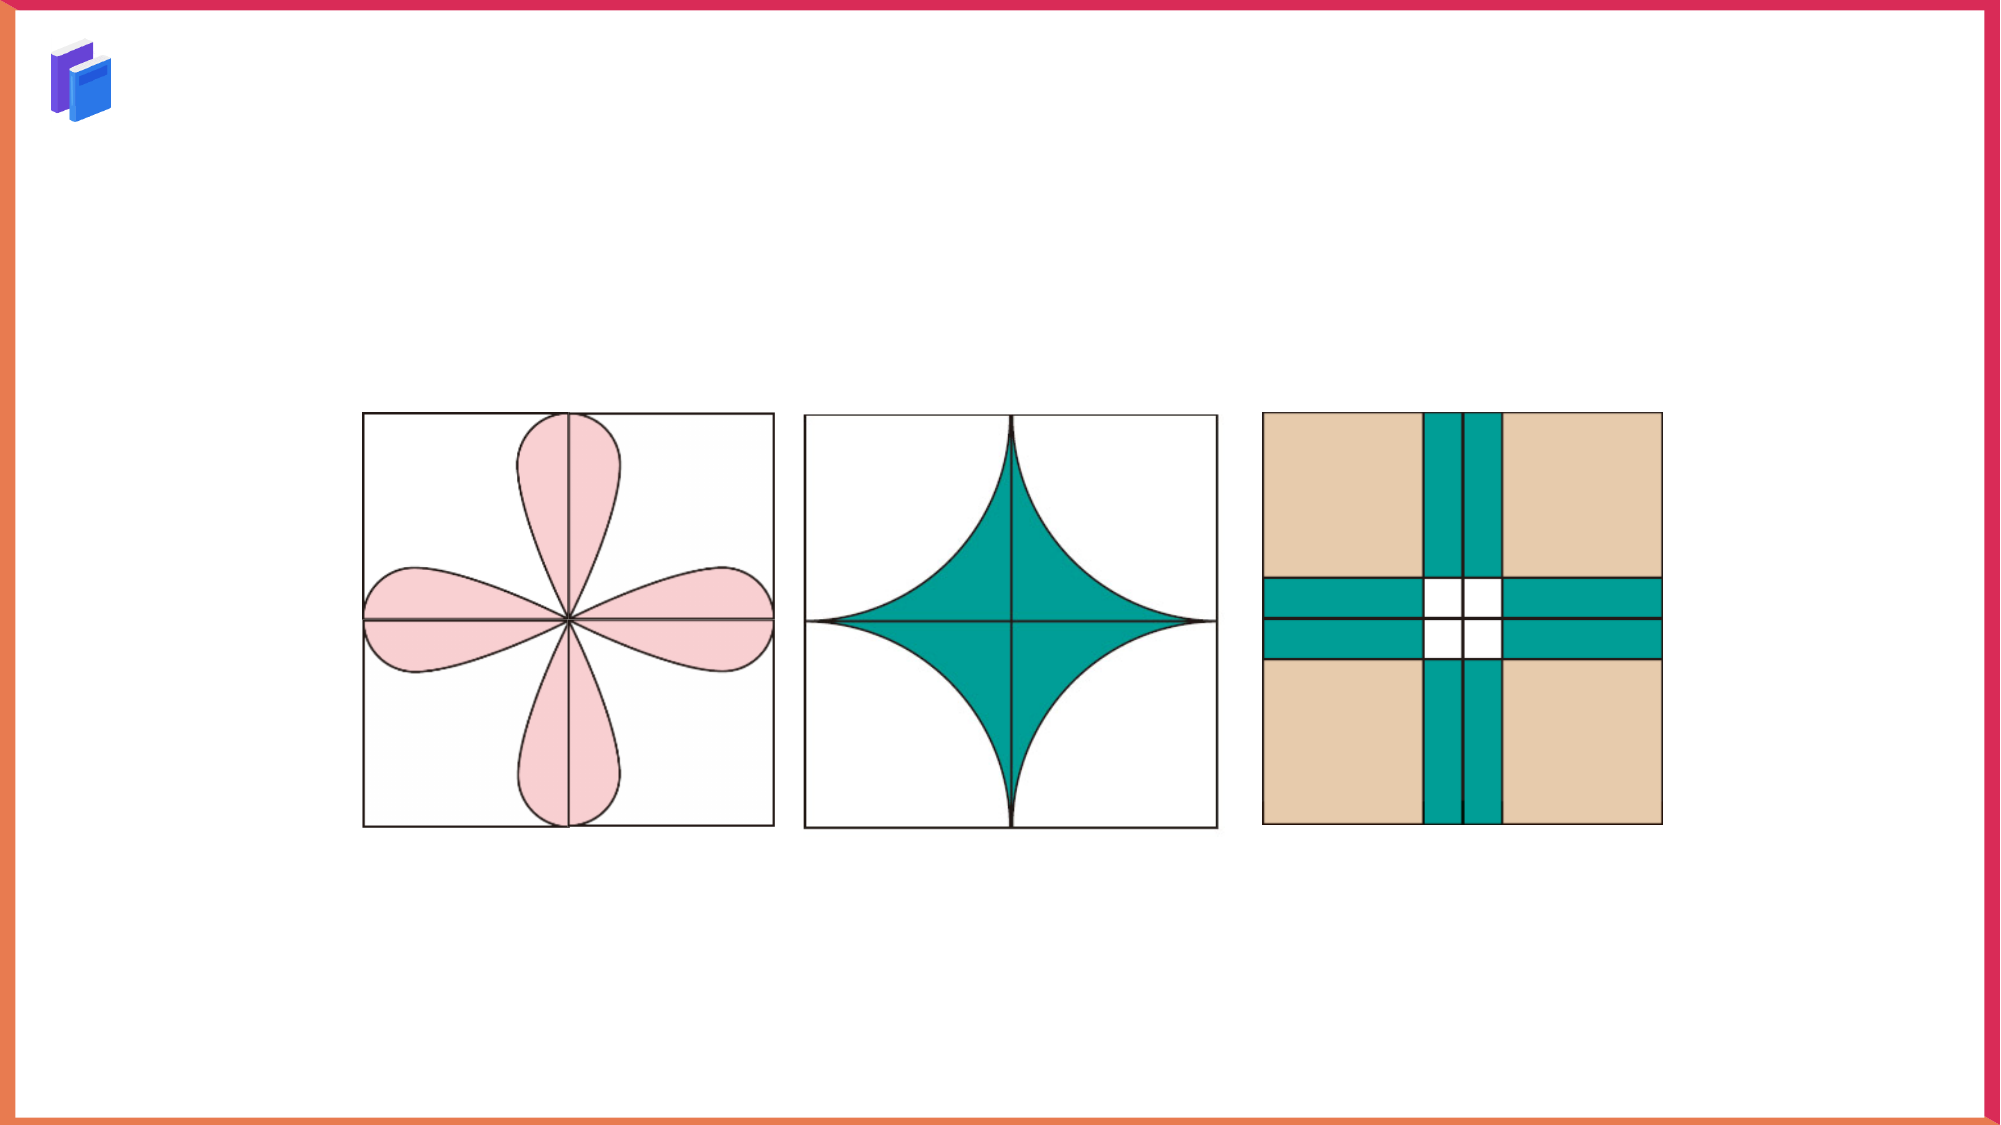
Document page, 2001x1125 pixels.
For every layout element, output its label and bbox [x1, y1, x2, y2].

list [799, 412, 1226, 837]
text_box [362, 412, 775, 827]
picture [1262, 412, 1663, 825]
picture [51, 38, 111, 122]
